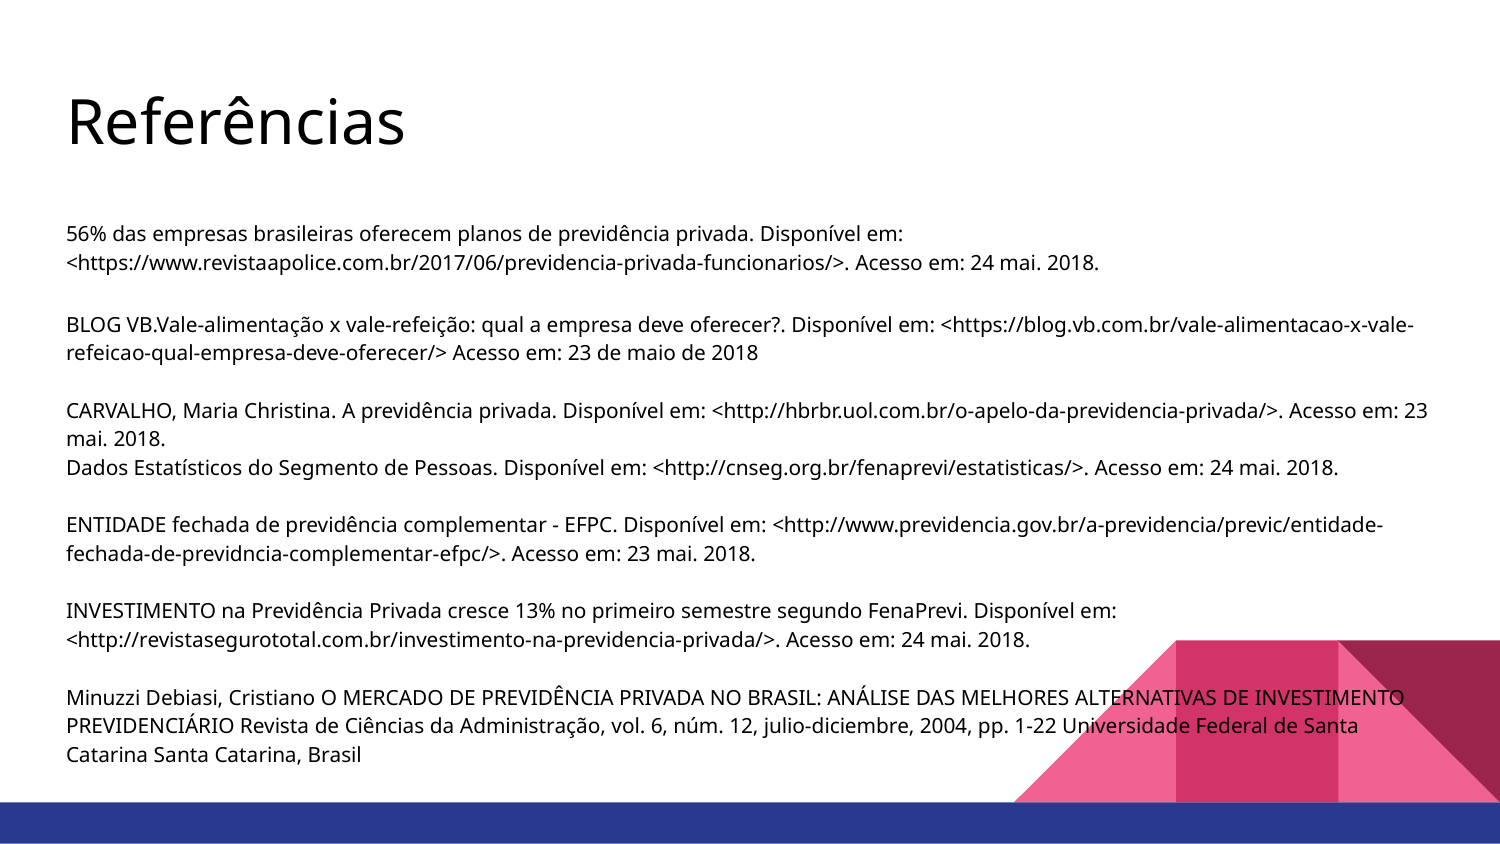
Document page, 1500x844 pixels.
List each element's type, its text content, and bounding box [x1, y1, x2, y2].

title Referências [51, 67, 1449, 167]
list 56% das empresas brasileiras oferecem planos de previdência privada. Disponível em: <https://www.revistaapolice.com.br/2017/06/previdencia-privada-funcionarios/>. Acesso em: 24 mai. 2018. BLOG VB.Vale-alimentação x vale-refeição: qual a empresa deve oferecer?. Disponível em: <https://blog.vb.com.br/vale-alimentacao-x-vale-refeicao-qual-empresa-deve-oferecer/> Acesso em: 23 de maio de 2018 CARVALHO, Maria Christina. A previdência privada. Disponível em: <http://hbrbr.uol.com.br/o-apelo-da-previdencia-privada/>. Acesso em: 23 mai. 2018. Dados Estatísticos do Segmento de Pessoas. Disponível em: <http://cnseg.org.br/fenaprevi/estatisticas/>. Acesso em: 24 mai. 2018. ENTIDADE fechada de previdência complementar - EFPC. Disponível em: <http://www.previdencia.gov.br/a-previdencia/previc/entidade-fechada-de-previdncia-complementar-efpc/>. Acesso em: 23 mai. 2018. INVESTIMENTO na Previdência Privada cresce 13% no primeiro semestre segundo FenaPrevi. Disponível em: <http://revistasegurototal.com.br/investimento-na-previdencia-privada/>. Acesso em: 24 mai. 2018. Minuzzi Debiasi, Cristiano O MERCADO DE PREVIDÊNCIA PRIVADA NO BRASIL: ANÁLISE DAS MELHORES ALTERNATIVAS DE INVESTIMENTO PREVIDENCIÁRIO Revista de Ciências da Administração, vol. 6, núm. 12, julio-diciembre, 2004, pp. 1-22 Universidade Federal de Santa Catarina Santa Catarina, Brasil [51, 201, 1449, 750]
